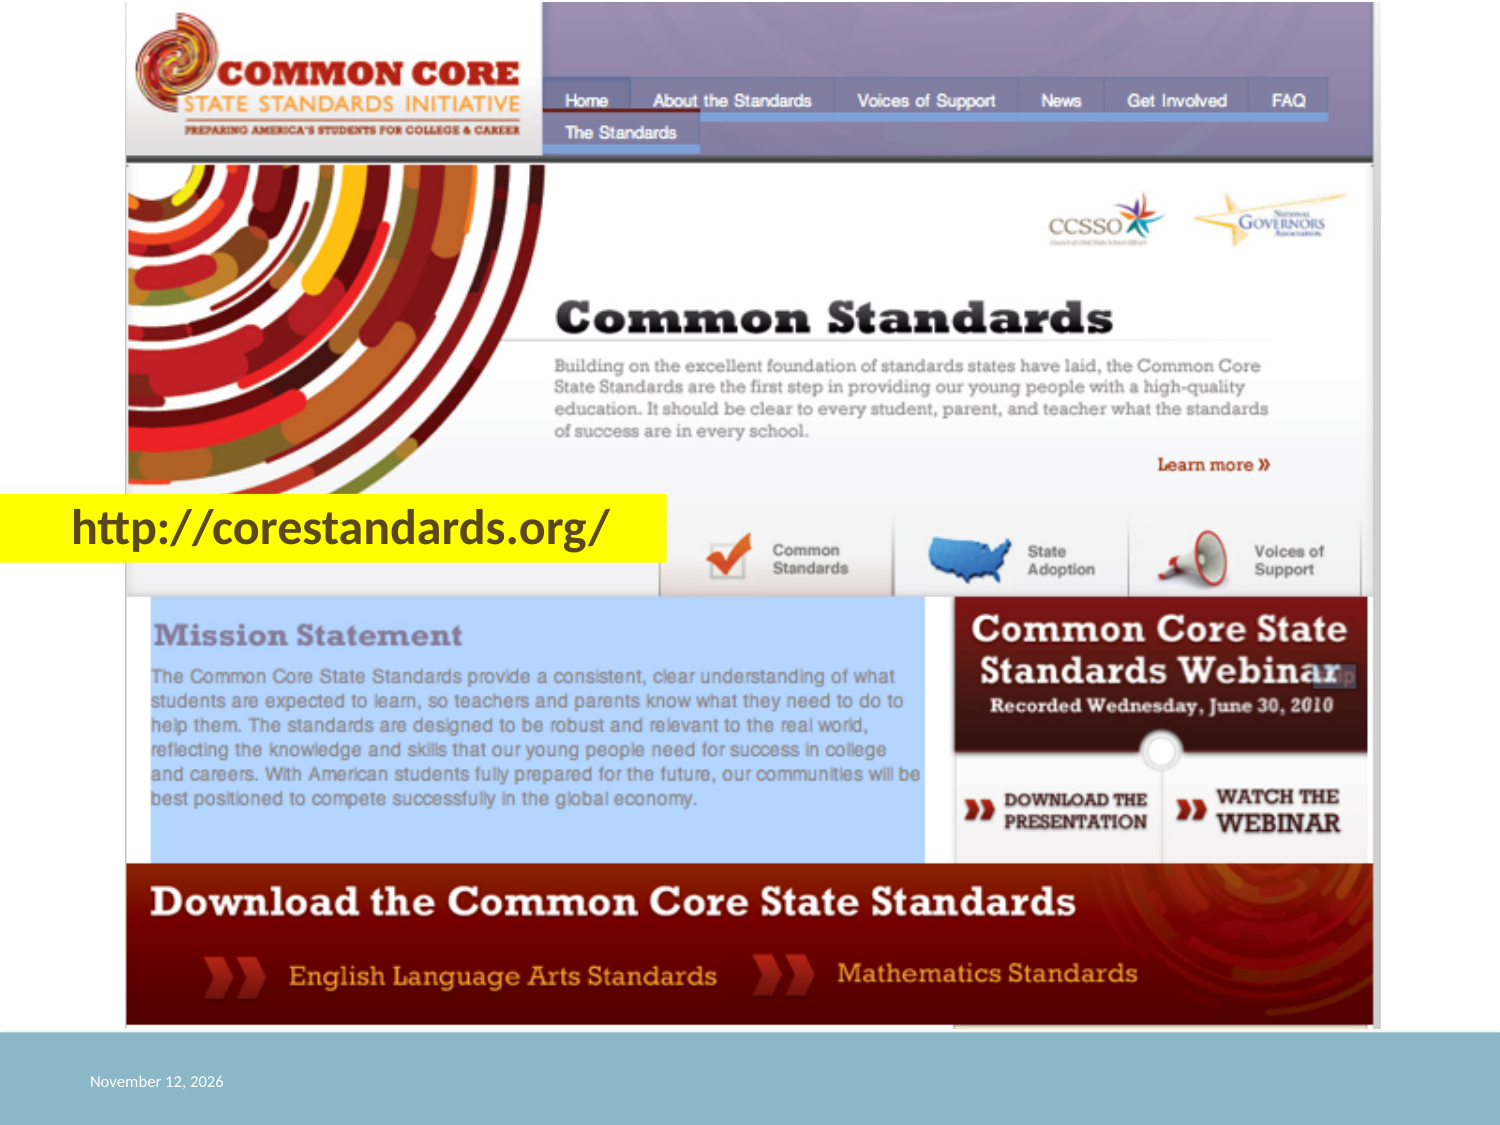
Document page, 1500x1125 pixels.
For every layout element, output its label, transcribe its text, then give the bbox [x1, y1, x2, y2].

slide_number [75, 1051, 425, 1112]
text_box http://corestandards.org/ [0, 493, 118, 563]
picture [124, 2, 1382, 1029]
